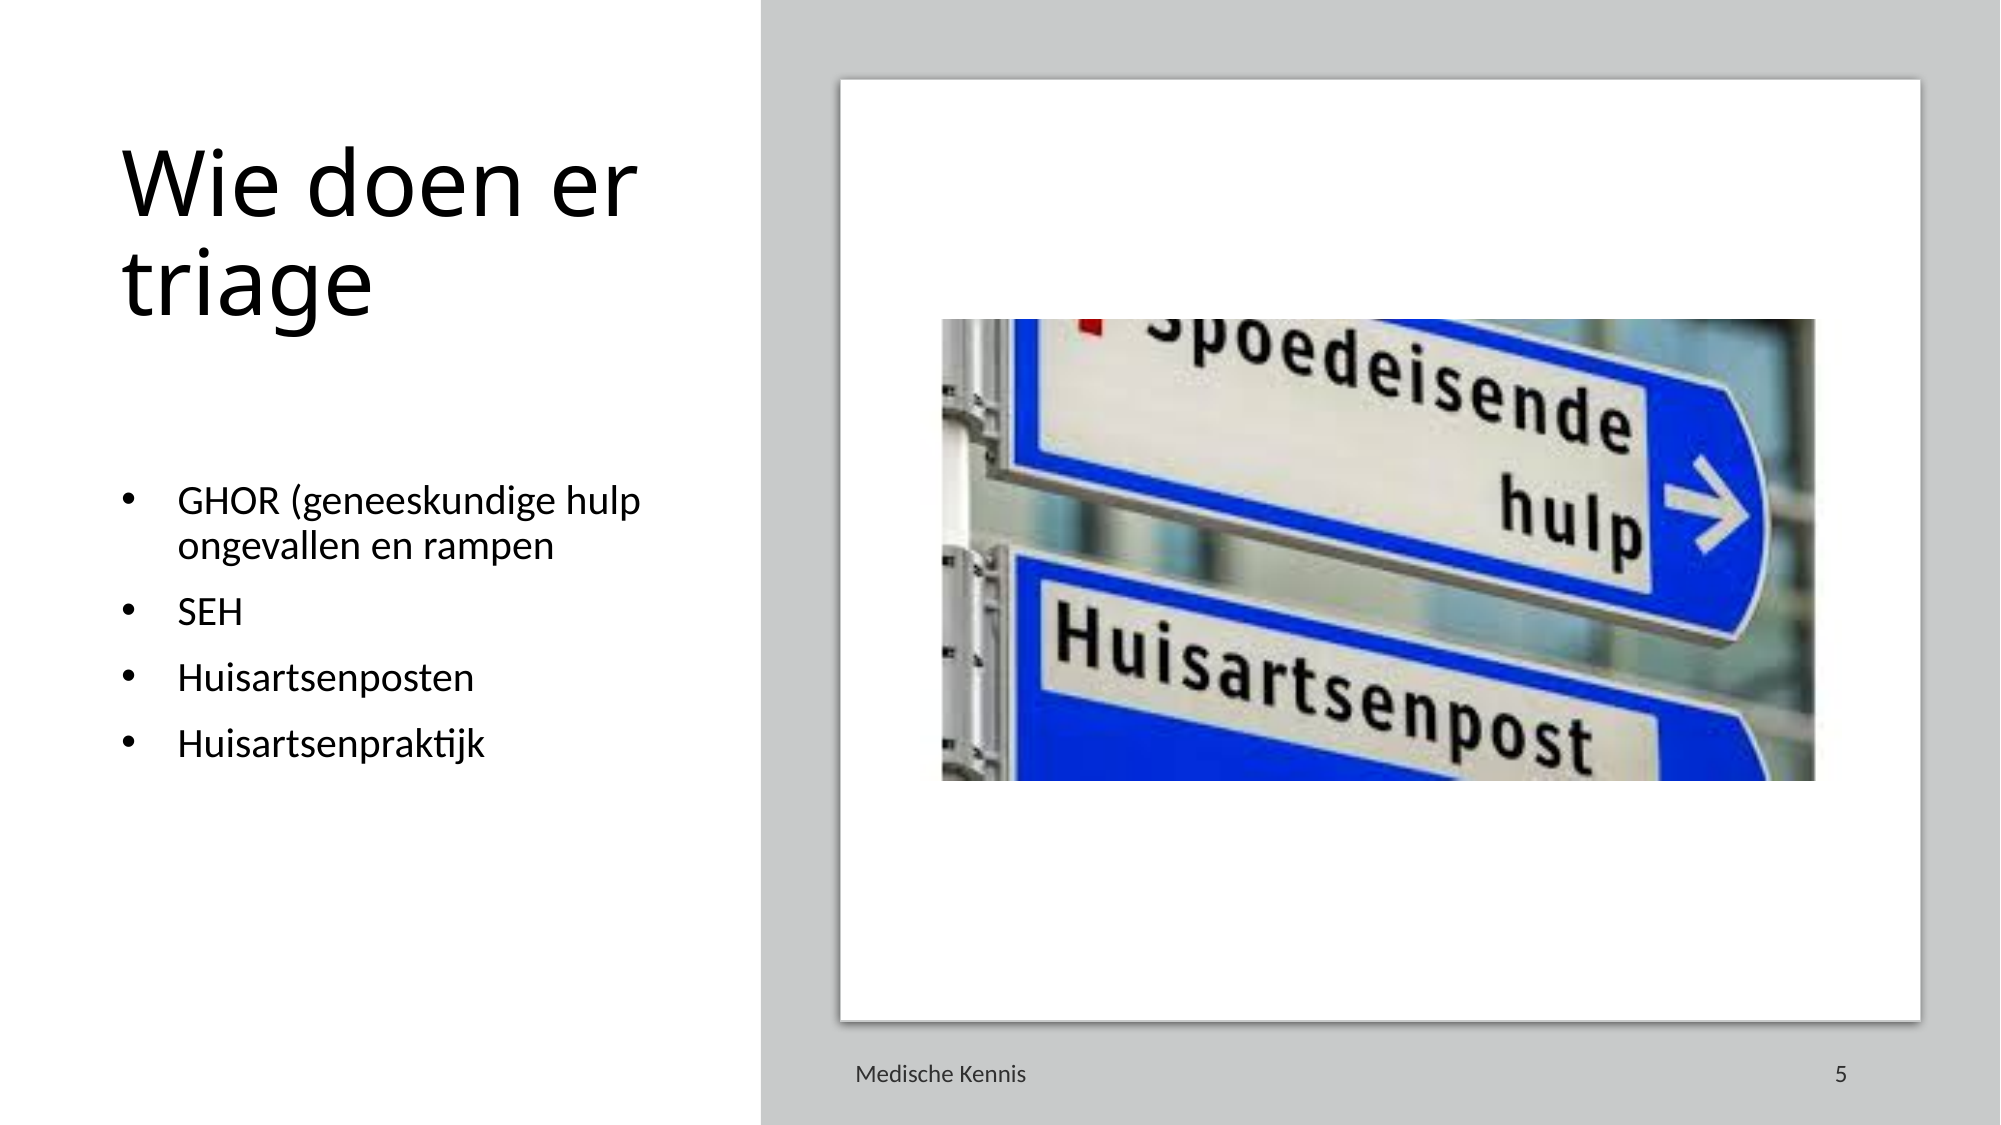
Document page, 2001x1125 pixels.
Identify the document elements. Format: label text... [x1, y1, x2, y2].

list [919, 319, 1842, 781]
footer Medische Kennis [840, 1042, 1412, 1103]
text_box [760, 0, 2000, 1125]
text_box [839, 78, 1922, 1022]
slide_number 5 [1412, 1042, 1863, 1103]
list GHOR (geneeskundige hulp ongevallen en rampen SEH Huisartsenposten Huisartsenpraktijk [106, 399, 682, 1021]
title Wie doen er triage [106, 103, 682, 370]
